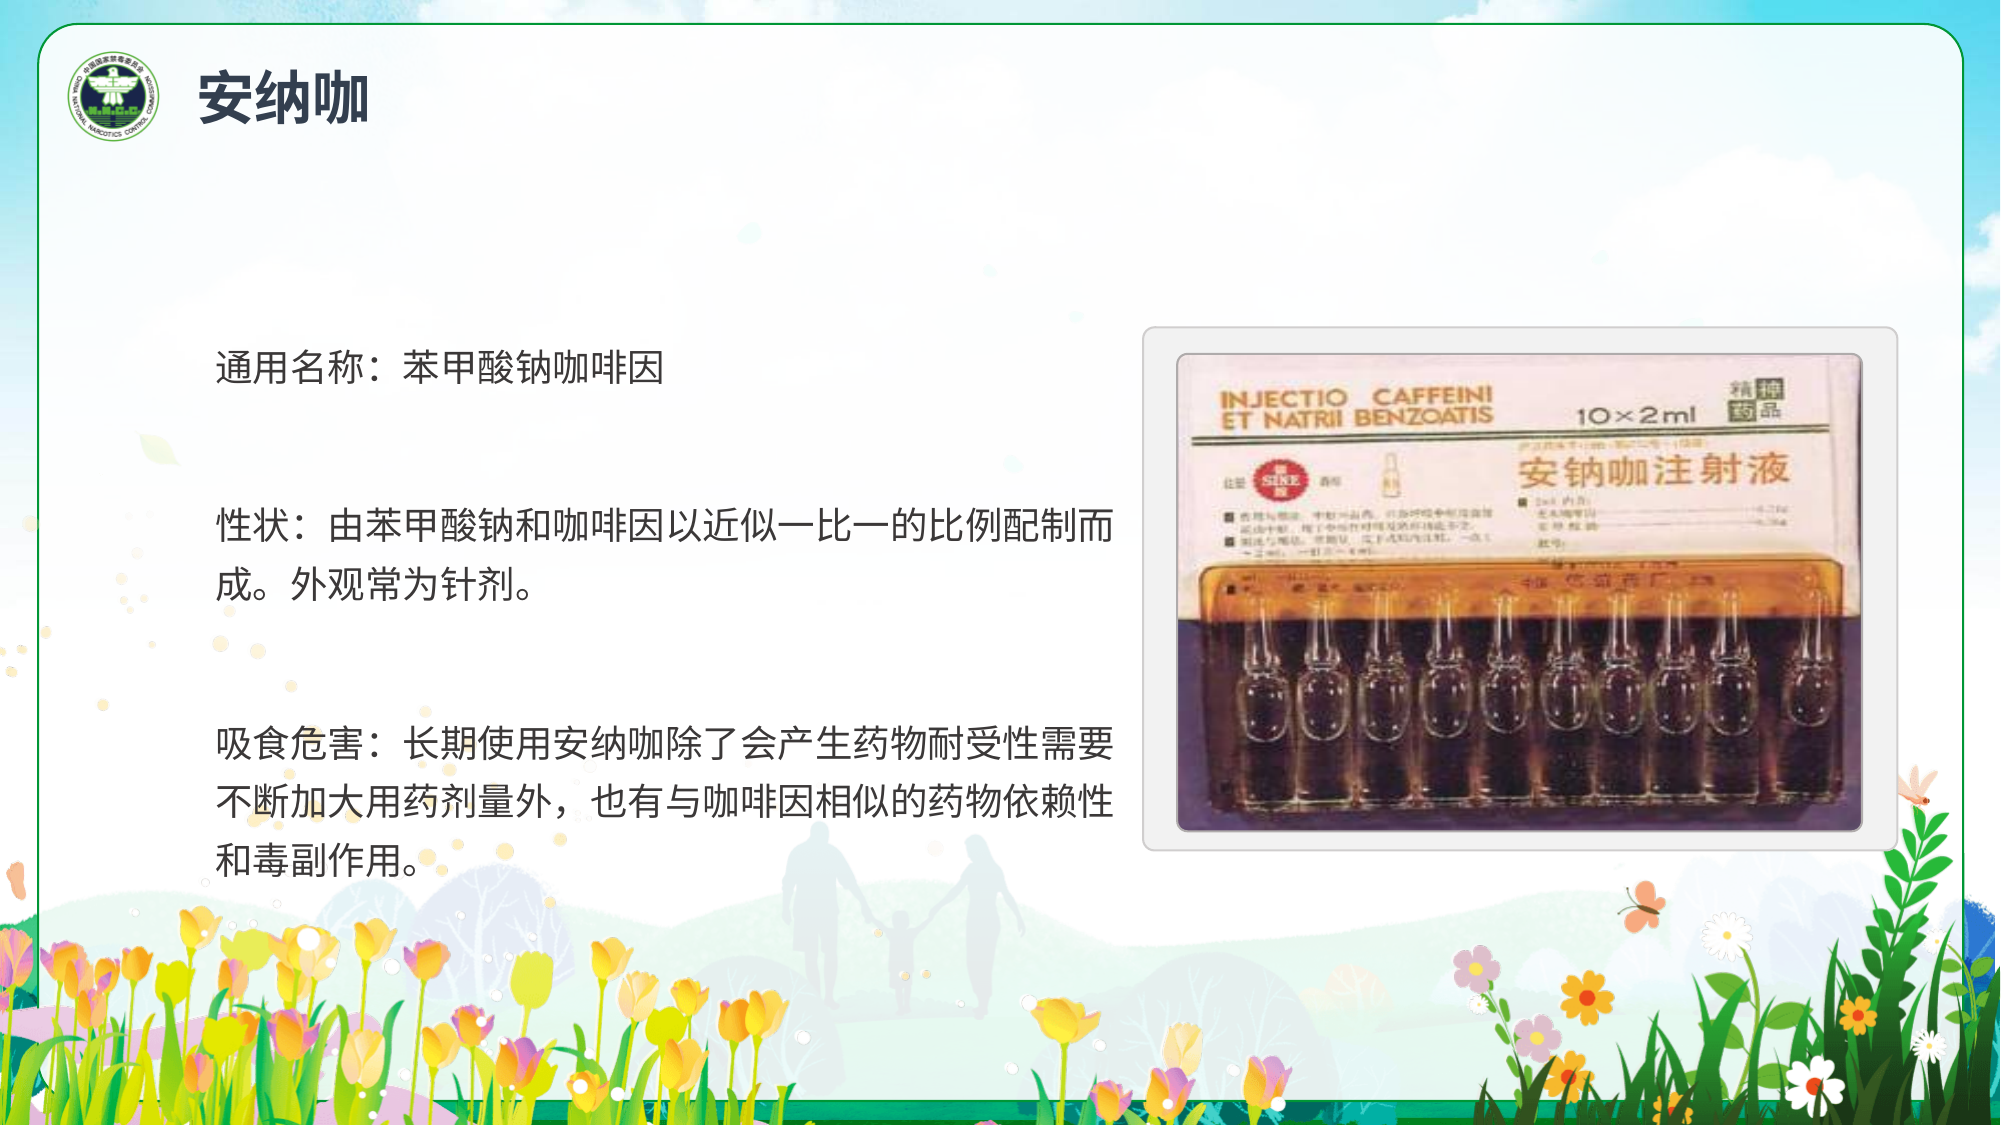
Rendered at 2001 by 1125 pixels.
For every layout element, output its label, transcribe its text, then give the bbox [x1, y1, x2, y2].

text_box 通用名称：苯甲酸钠咖啡因 性状：由苯甲酸钠和咖啡因以近似一比一的比例配制而成。外观常为针剂。 吸食危害：长期使用安纳咖除了会产生药物耐受性需要不断加大用药剂量外，也有与咖啡因相似的药物依赖性和毒副作用。 [200, 323, 1132, 621]
text_box 安纳咖 [181, 53, 1113, 140]
picture [0, 0, 2001, 1125]
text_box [1143, 327, 1898, 851]
